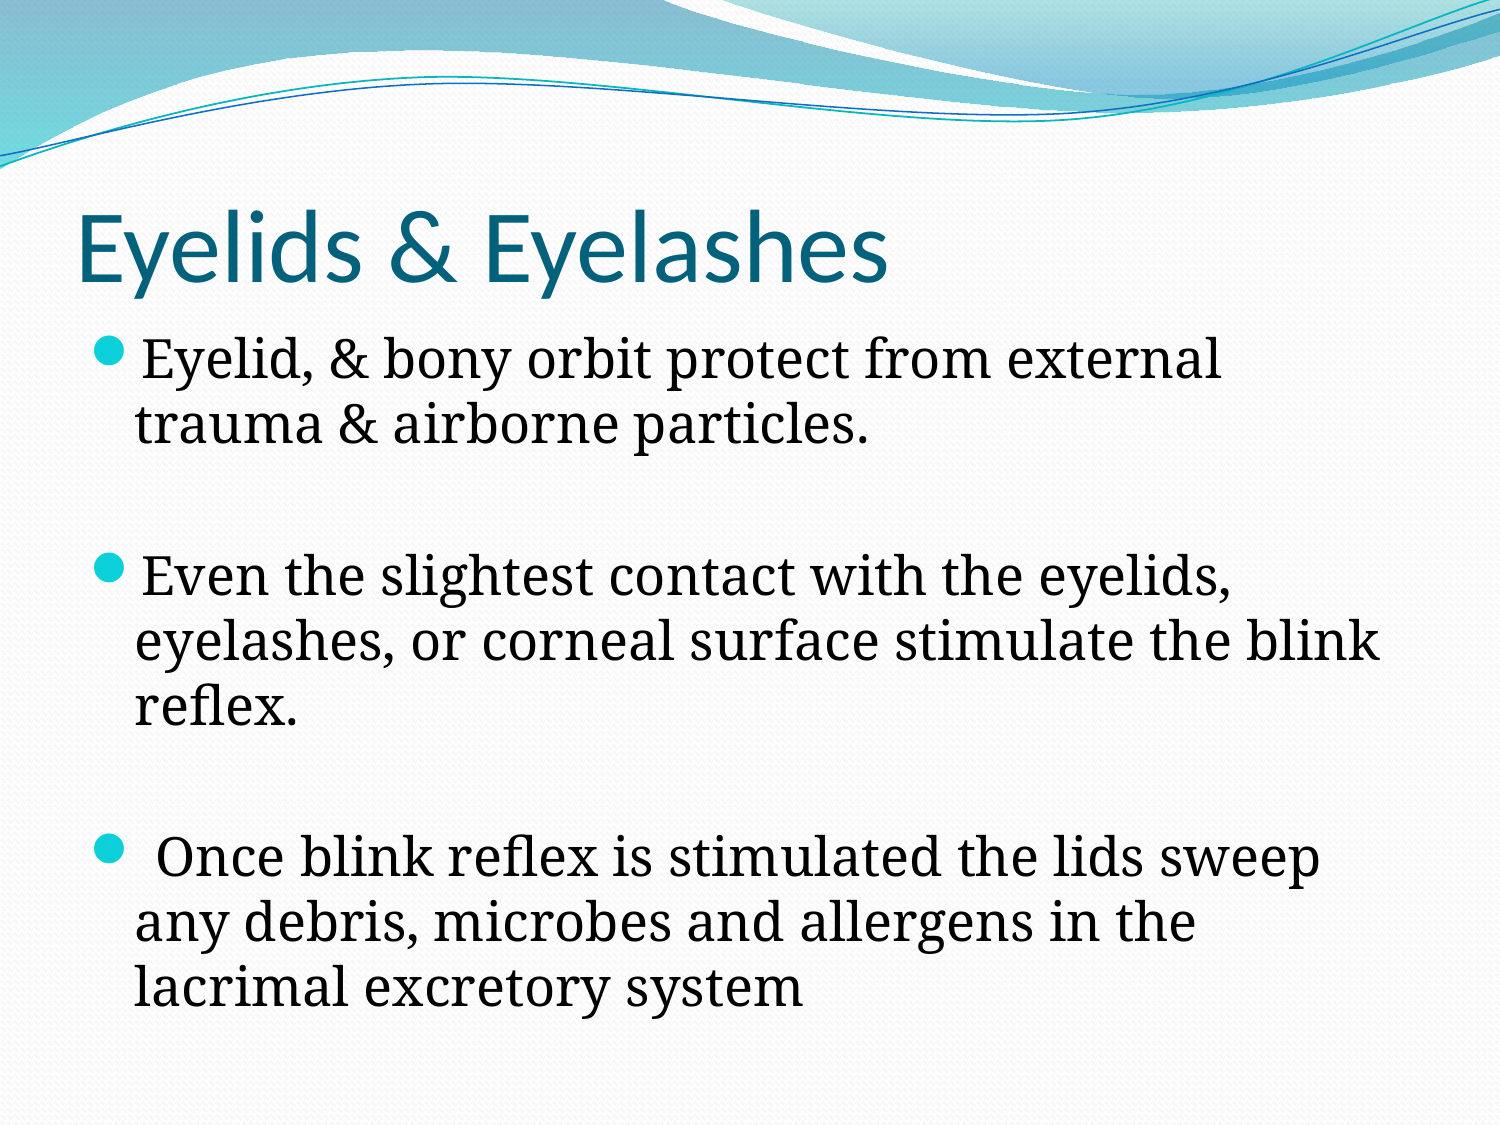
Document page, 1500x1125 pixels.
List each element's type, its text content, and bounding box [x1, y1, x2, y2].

list Eyelid, & bony orbit protect from external trauma & airborne particles. Even the slightest contact with the eyelids, eyelashes, or corneal surface stimulate the blink reflex. Once blink reflex is stimulated the lids sweep any debris, microbes and allergens in the lacrimal excretory system [75, 317, 1425, 1038]
title Eyelids & Eyelashes [75, 115, 1425, 303]
